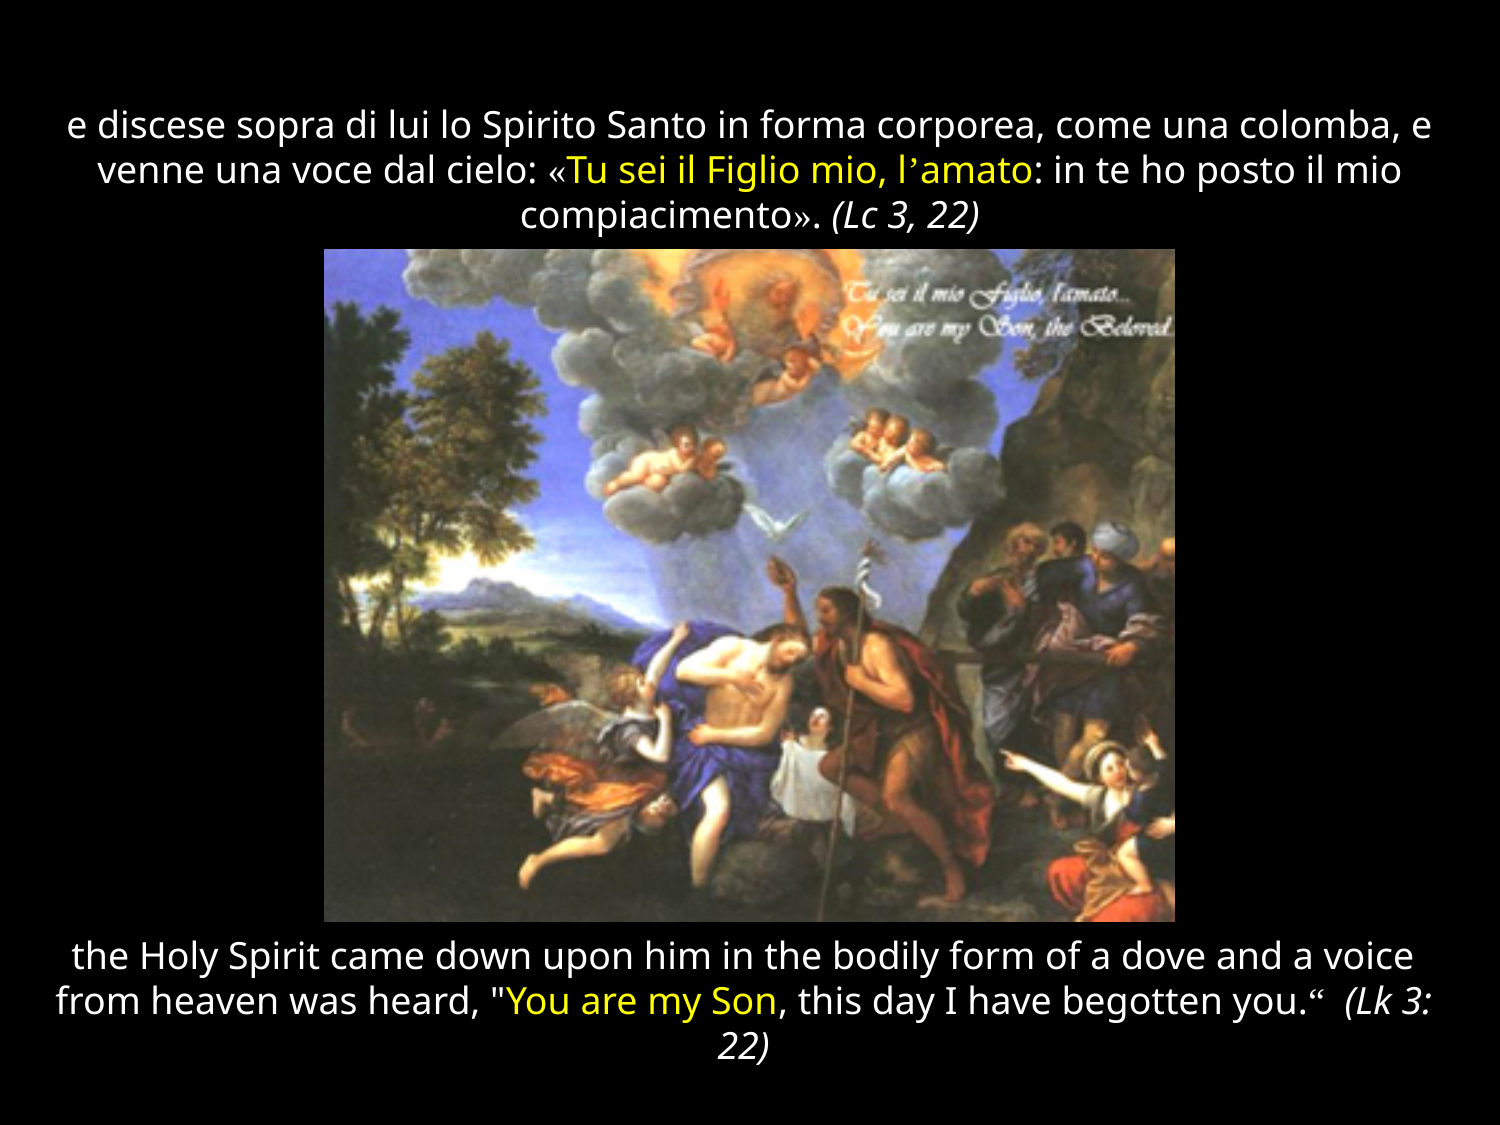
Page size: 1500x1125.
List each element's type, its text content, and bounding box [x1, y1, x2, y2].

title e discese sopra di lui lo Spirito Santo in forma corporea, come una colomba, e venne una voce dal cielo: «Tu sei il Figlio mio, l’amato: in te ho posto il mio compiacimento». (Lc 3, 22) [37, 75, 1463, 263]
text_box the Holy Spirit came down upon him in the bodily form of a dove and a voice from heaven was heard, "You are my Son, this day I have begotten you.“ (Lk 3: 22) [37, 924, 1450, 1075]
picture [324, 249, 1175, 922]
